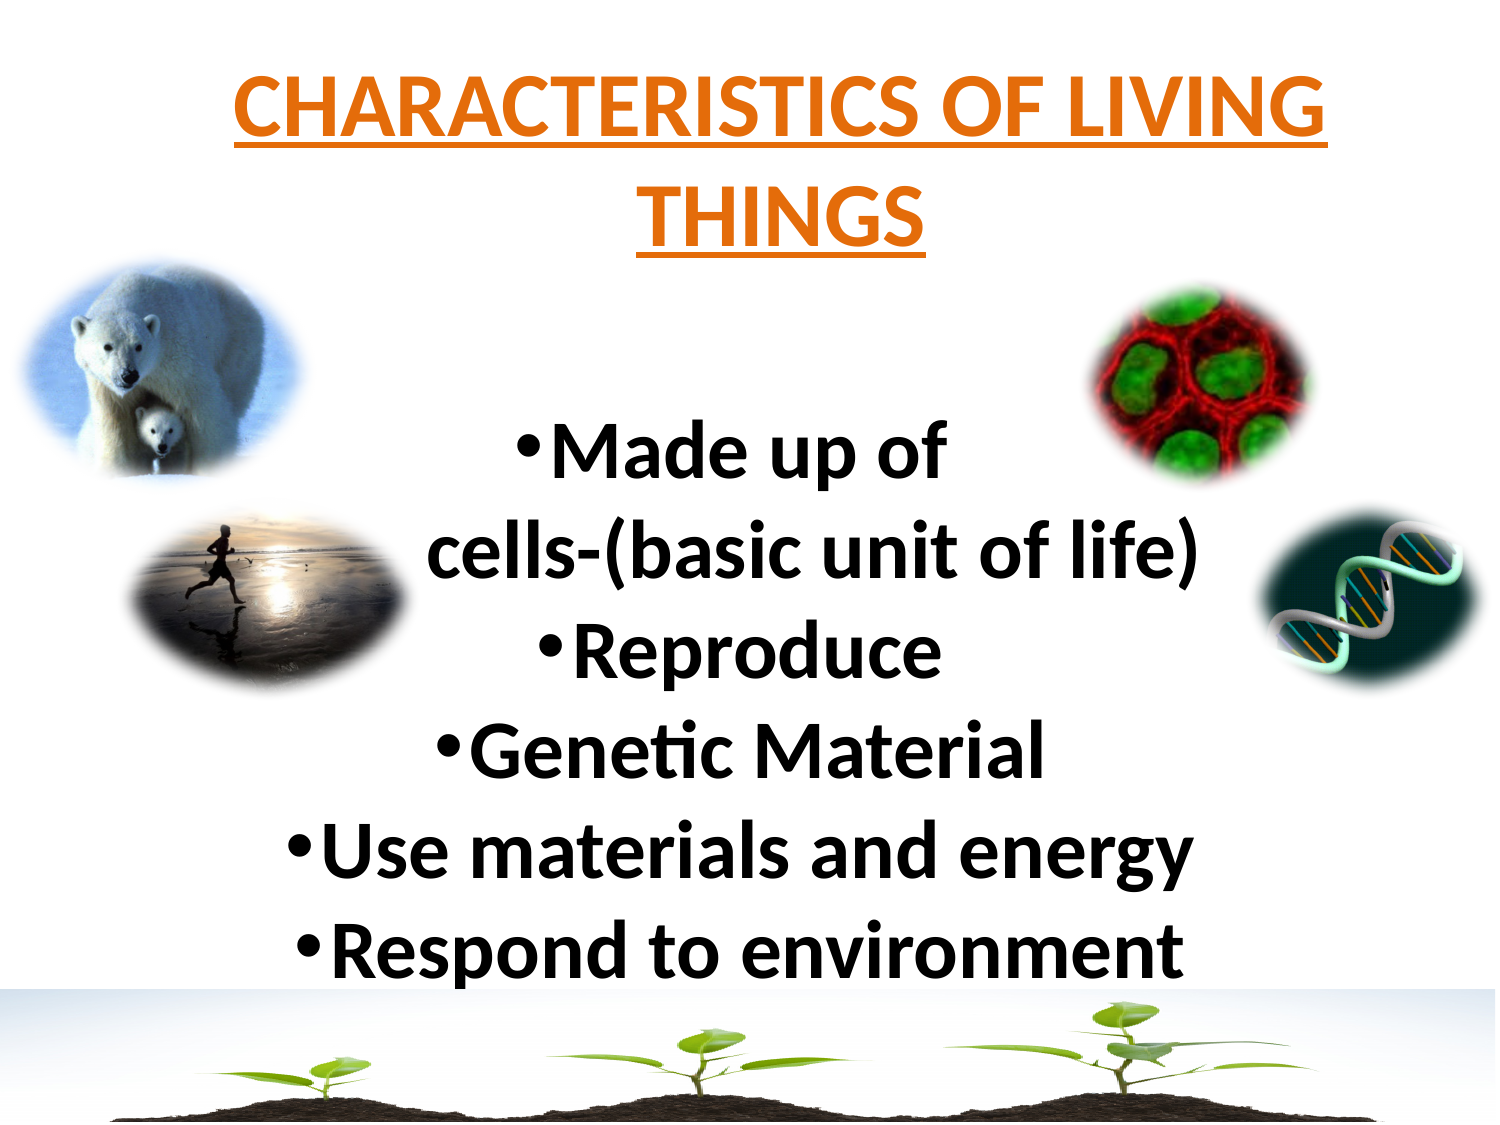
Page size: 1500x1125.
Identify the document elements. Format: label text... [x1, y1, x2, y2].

picture [1074, 273, 1496, 703]
picture [0, 988, 1496, 1123]
text_box Made up of cells-(basic unit of life) Reproduce Genetic Material Use materials and energy Respond to environment Grow and develop [137, 387, 1350, 987]
picture [6, 246, 424, 703]
text_box CHARACTERISTICS OF LIVING THINGS [162, 35, 1400, 274]
